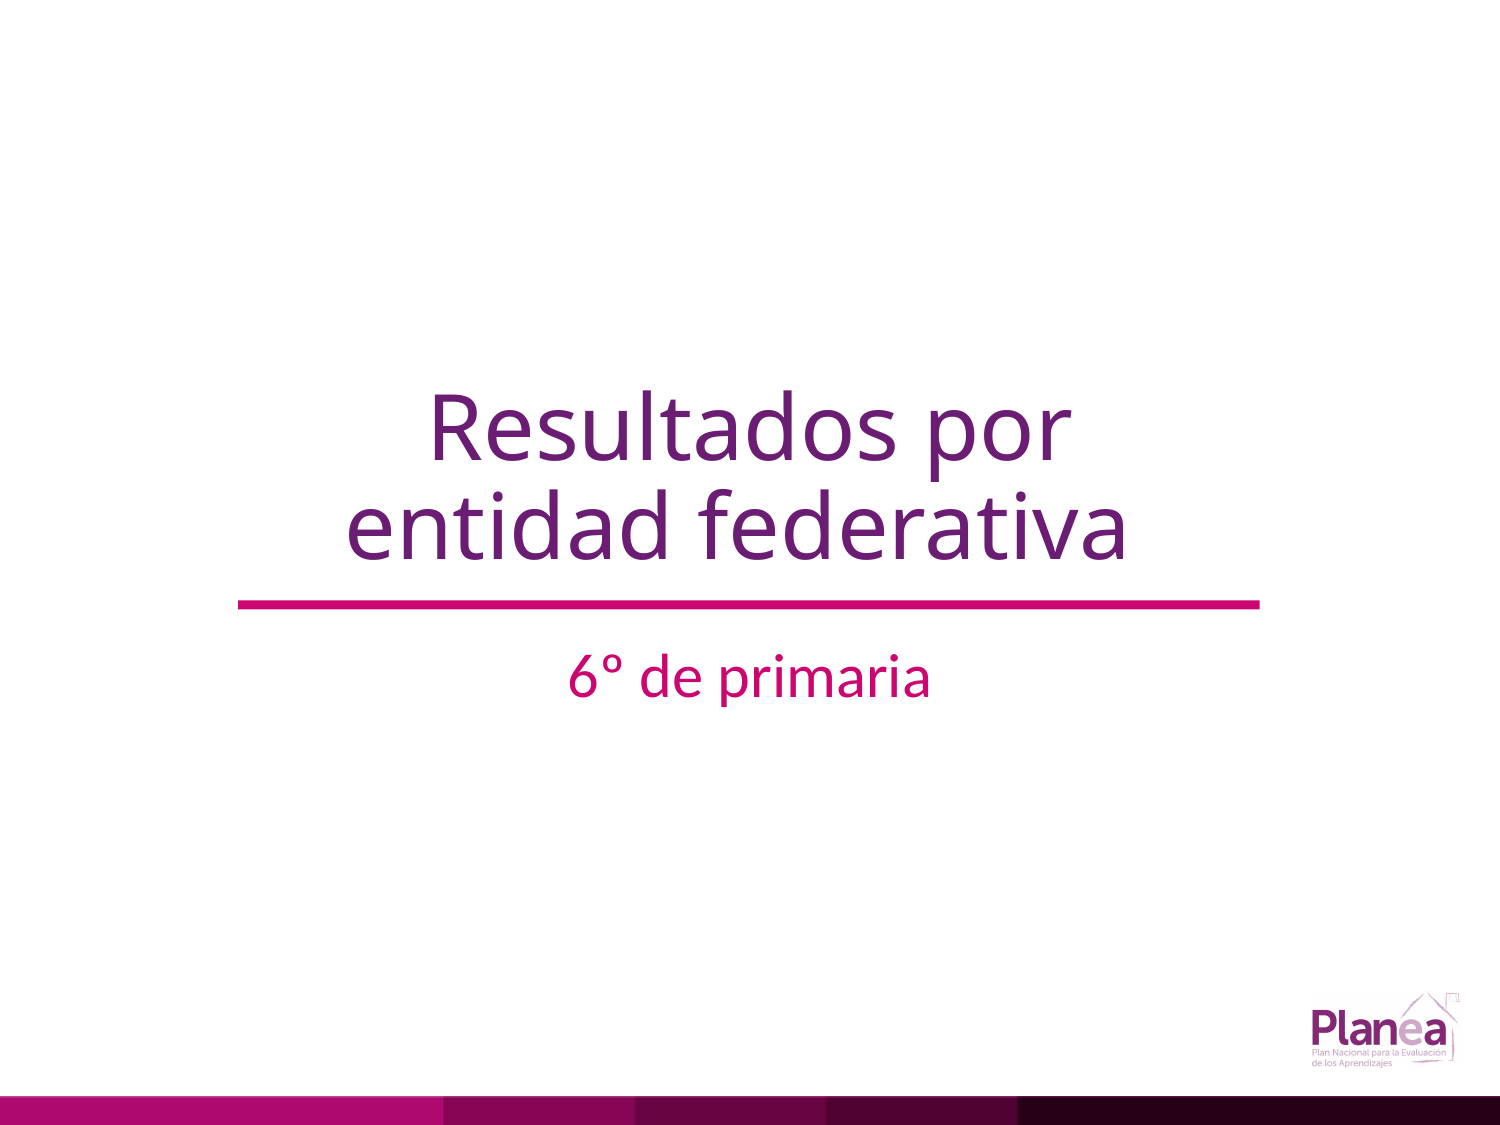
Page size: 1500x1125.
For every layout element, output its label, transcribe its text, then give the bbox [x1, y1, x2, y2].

text_box [237, 599, 1261, 610]
picture [1312, 991, 1462, 1068]
list 6º de primaria [550, 627, 950, 711]
picture [0, 1096, 1500, 1125]
title Resultados por entidad federativa [323, 353, 1177, 587]
